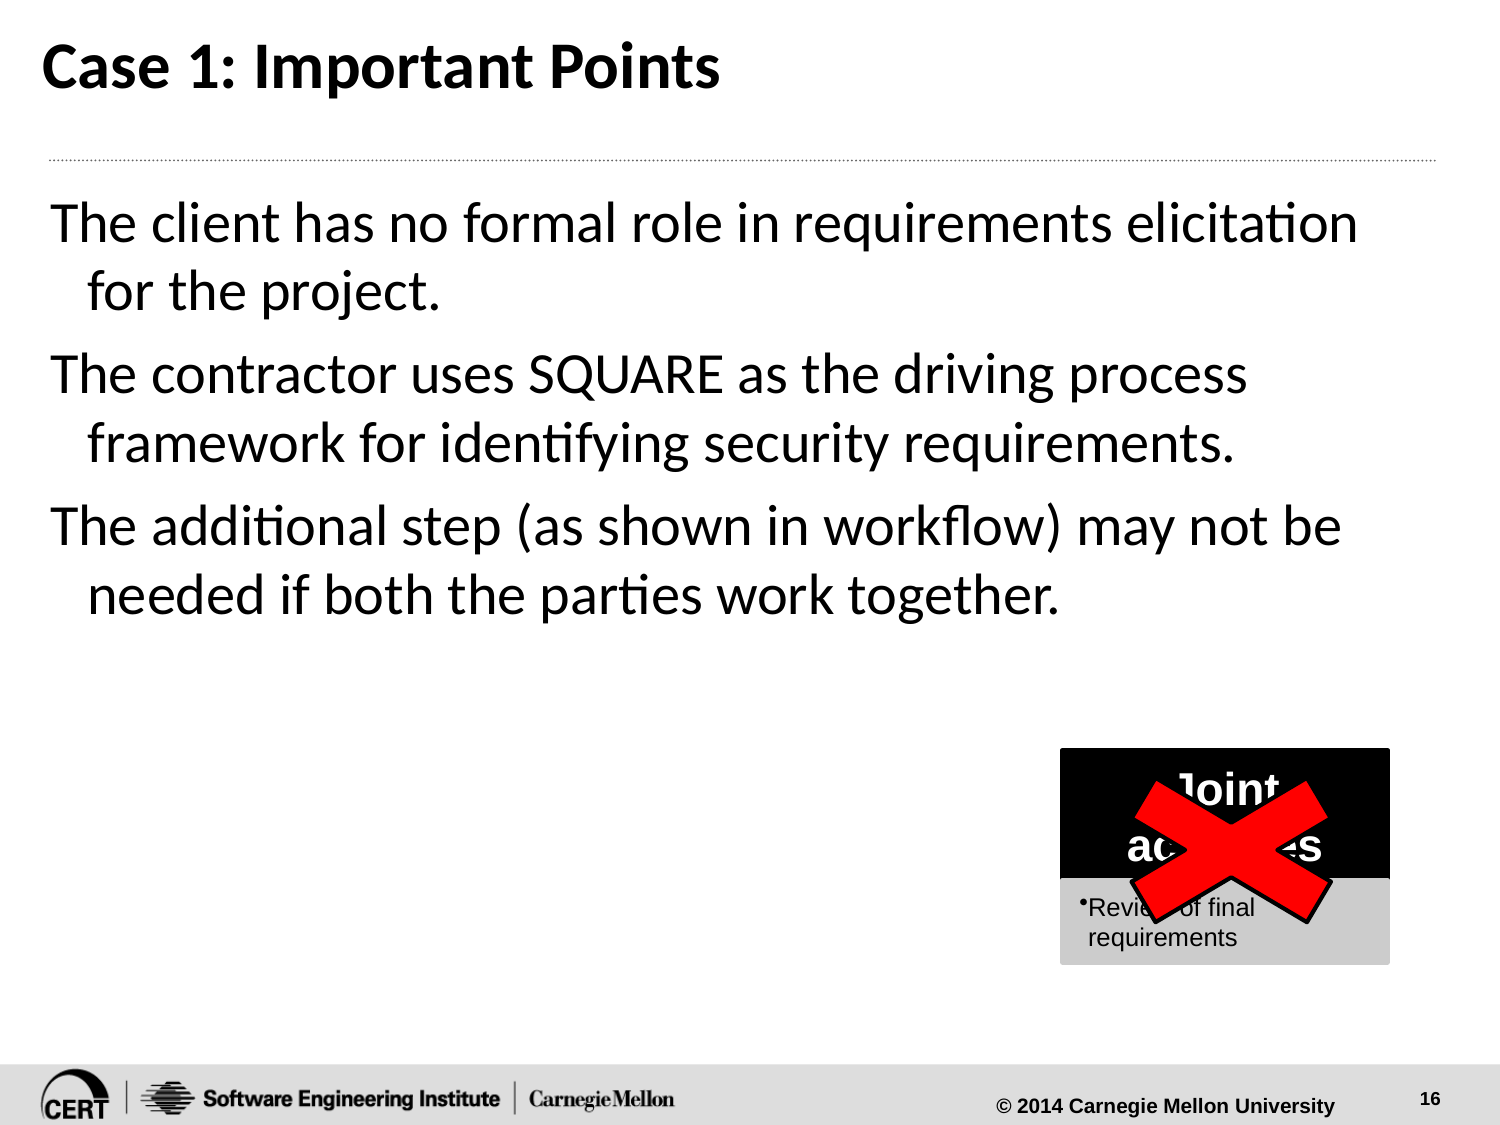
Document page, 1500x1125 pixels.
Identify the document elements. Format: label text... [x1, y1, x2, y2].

list The client has no formal role in requirements elicitation for the project. The contractor uses SQUARE as the driving process framework for identifying security requirements. The additional step (as shown in workflow) may not be needed if both the parties work together. [49, 187, 1438, 1001]
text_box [1062, 749, 1388, 963]
title Case 1: Important Points [42, 37, 1434, 155]
picture [24, 1065, 688, 1125]
